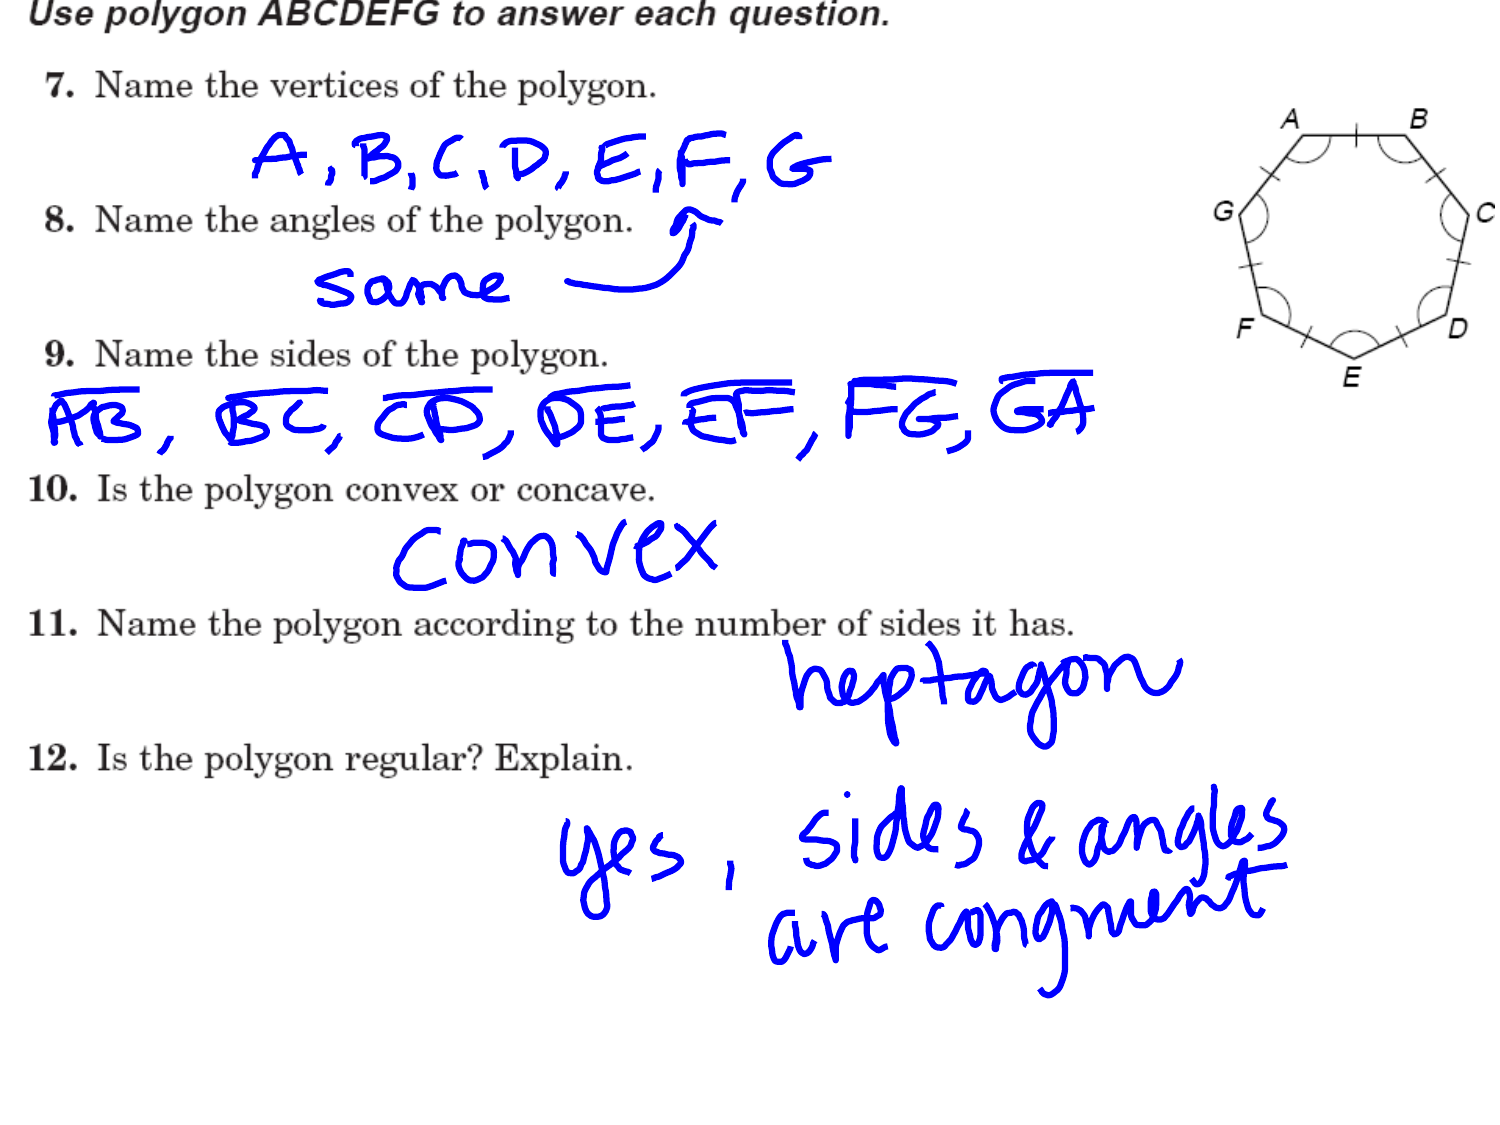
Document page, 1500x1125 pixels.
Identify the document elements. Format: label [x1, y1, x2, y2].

text_box [927, 904, 982, 949]
text_box [1070, 875, 1264, 938]
text_box [1020, 814, 1054, 867]
text_box [955, 814, 980, 867]
text_box [1034, 900, 1066, 997]
text_box [728, 860, 733, 891]
text_box [1227, 864, 1288, 879]
text_box [801, 814, 838, 867]
text_box [651, 834, 682, 880]
text_box [853, 818, 857, 862]
text_box [1211, 814, 1253, 847]
text_box [984, 903, 1028, 950]
text_box [562, 820, 634, 918]
text_box [770, 911, 795, 963]
text_box [794, 921, 816, 955]
text_box [1257, 814, 1285, 849]
text_box [1238, 859, 1246, 872]
picture [5, 0, 1495, 805]
text_box [821, 899, 888, 962]
text_box [1176, 814, 1207, 886]
text_box [1081, 816, 1172, 866]
text_box [875, 814, 939, 859]
